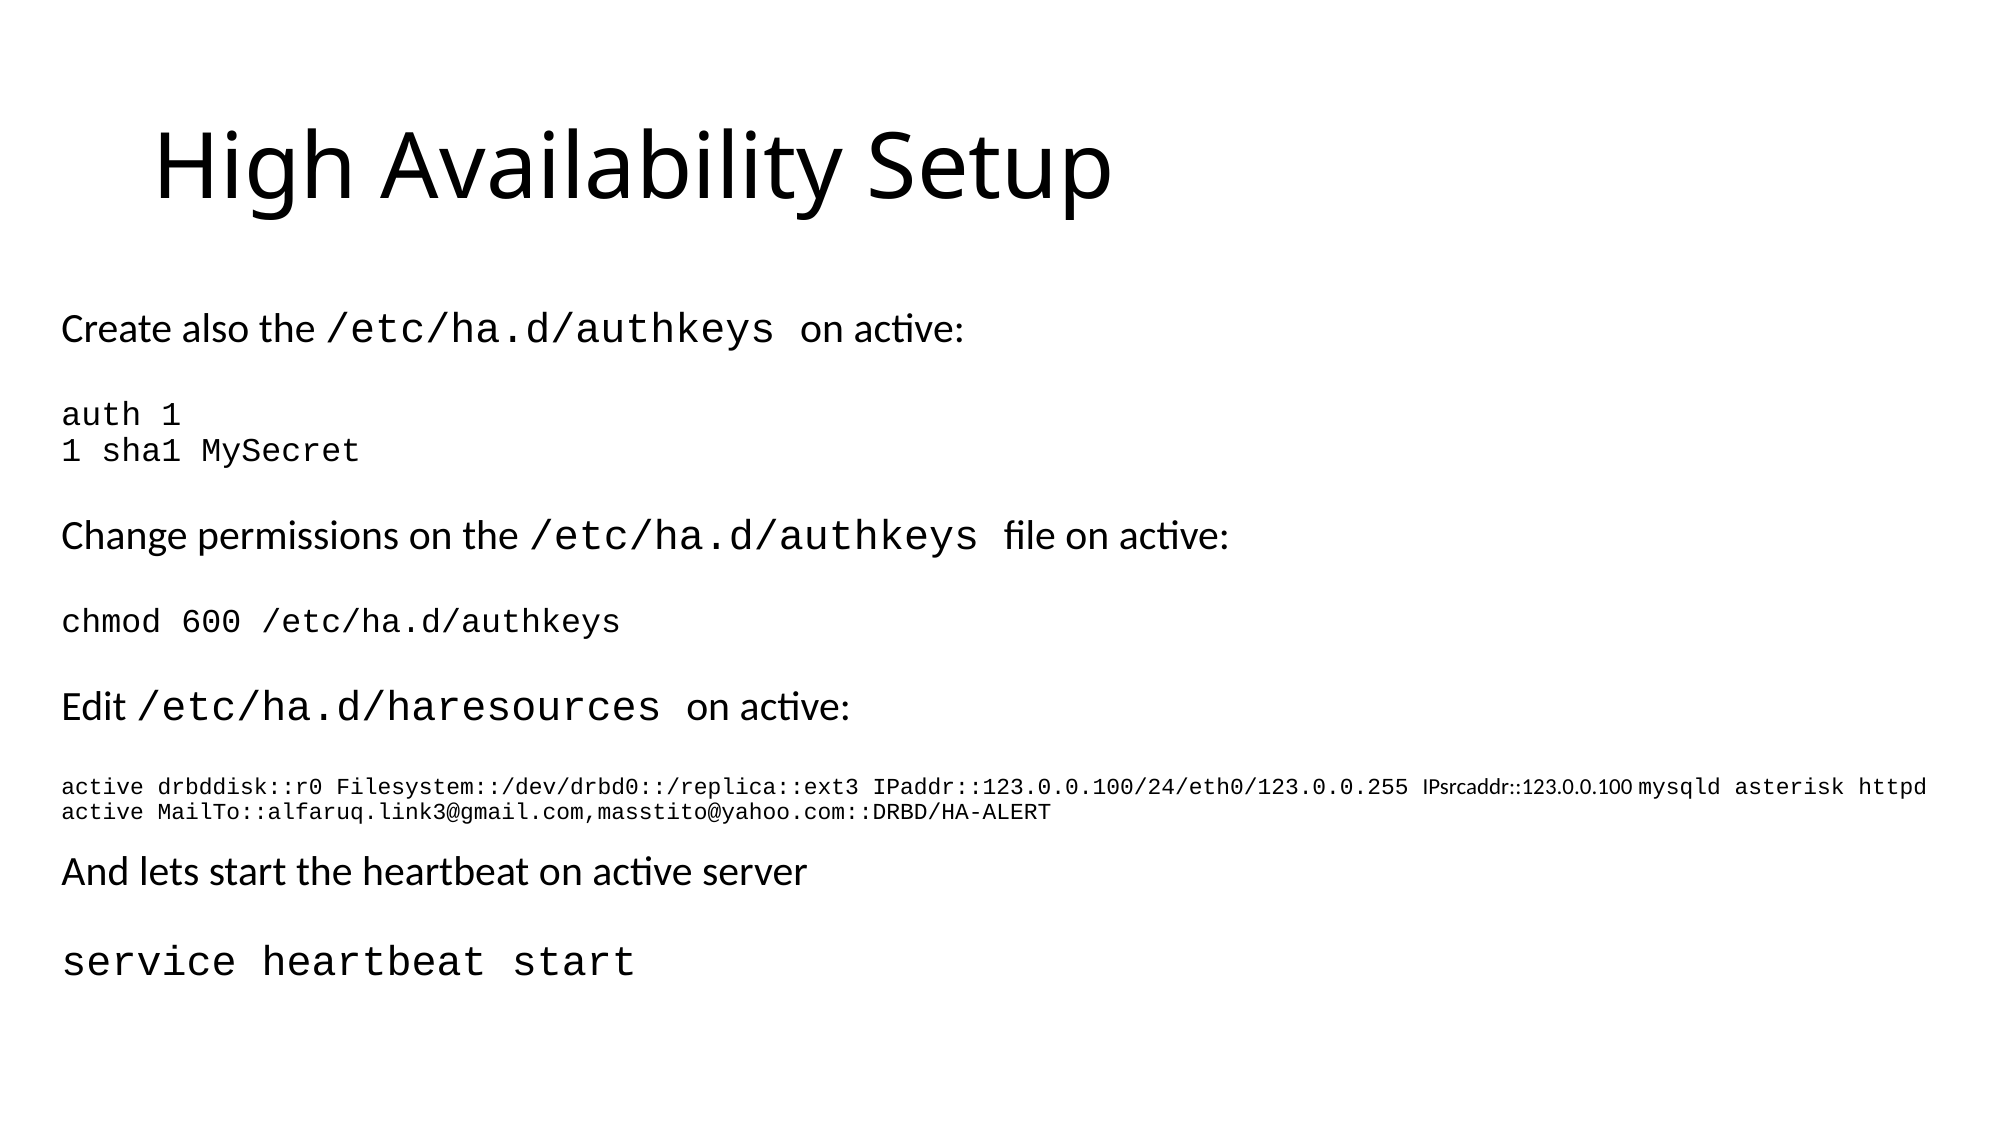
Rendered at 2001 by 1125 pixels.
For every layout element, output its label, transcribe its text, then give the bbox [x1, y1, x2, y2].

title High Availability Setup [137, 59, 1863, 278]
list Create also the /etc/ha.d/authkeys on active: auth 1 1 sha1 MySecret Change permissions on the /etc/ha.d/authkeys file on active: chmod 600 /etc/ha.d/authkeys Edit /etc/ha.d/haresources on active: active drbddisk::r0 Filesystem::/dev/drbd0::/replica::ext3 IPaddr::123.0.0.100/24/eth0/123.0.0.255 IPsrcaddr::123.0.0.100 mysqld asterisk httpd active MailTo::alfaruq.link3@gmail.com,masstito@yahoo.com::DRBD/HA-ALERT And lets start the heartbeat on active server service heartbeat start [46, 299, 1978, 1014]
